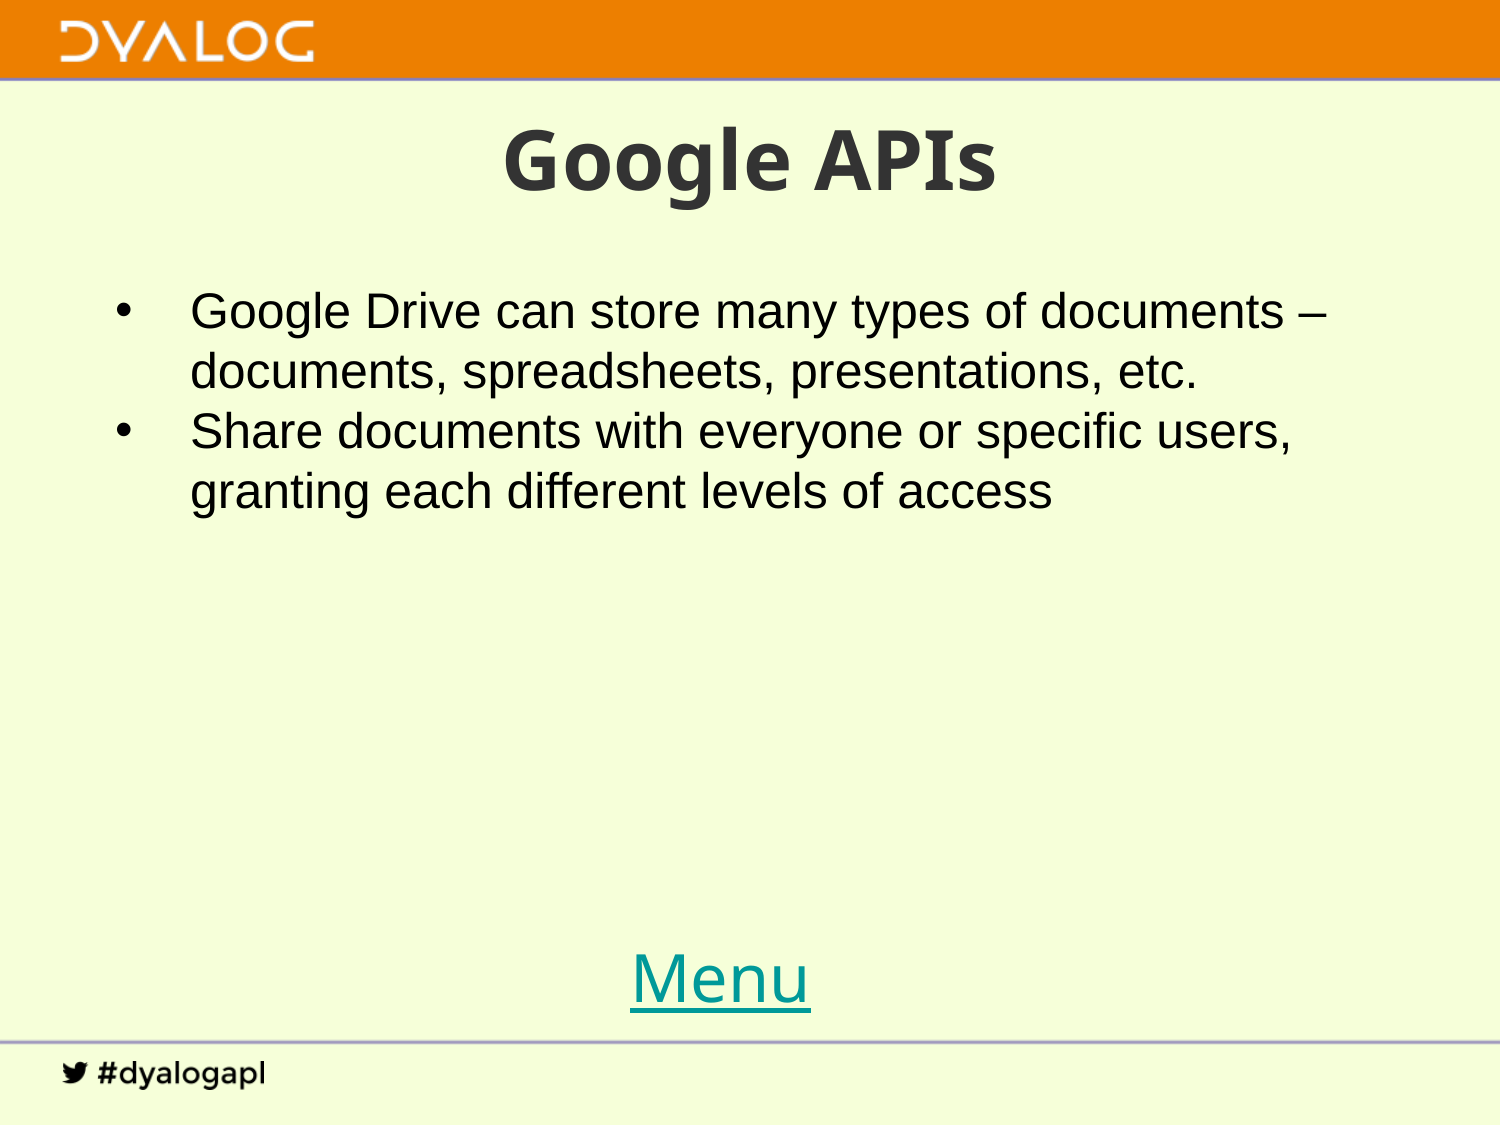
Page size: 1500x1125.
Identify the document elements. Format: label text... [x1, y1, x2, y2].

text_box Menu [608, 928, 833, 1035]
picture [0, 0, 1500, 1125]
subtitle Google Drive can store many types of documents – documents, spreadsheets, presentations, etc. Share documents with everyone or specific users, granting each different levels of access [100, 271, 1412, 992]
title Google APIs [112, 99, 1388, 268]
